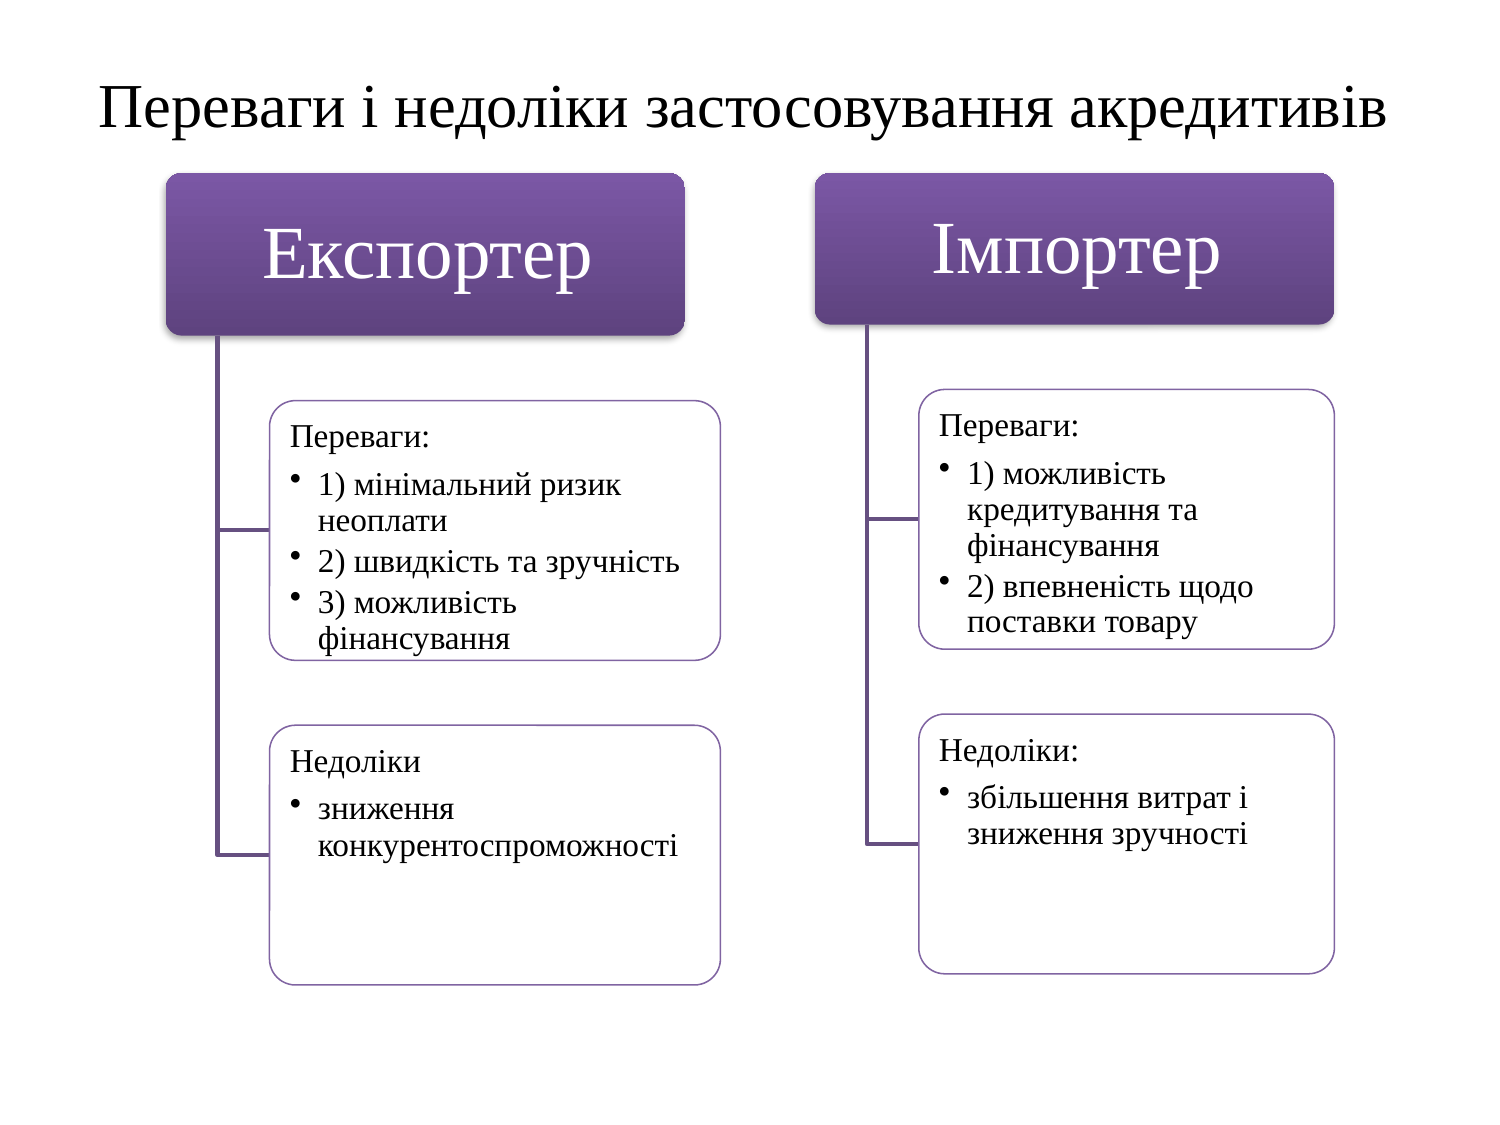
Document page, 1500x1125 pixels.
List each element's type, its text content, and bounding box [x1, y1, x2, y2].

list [74, 172, 1426, 986]
title Переваги і недоліки застосовування акредитивів [17, 45, 1471, 161]
